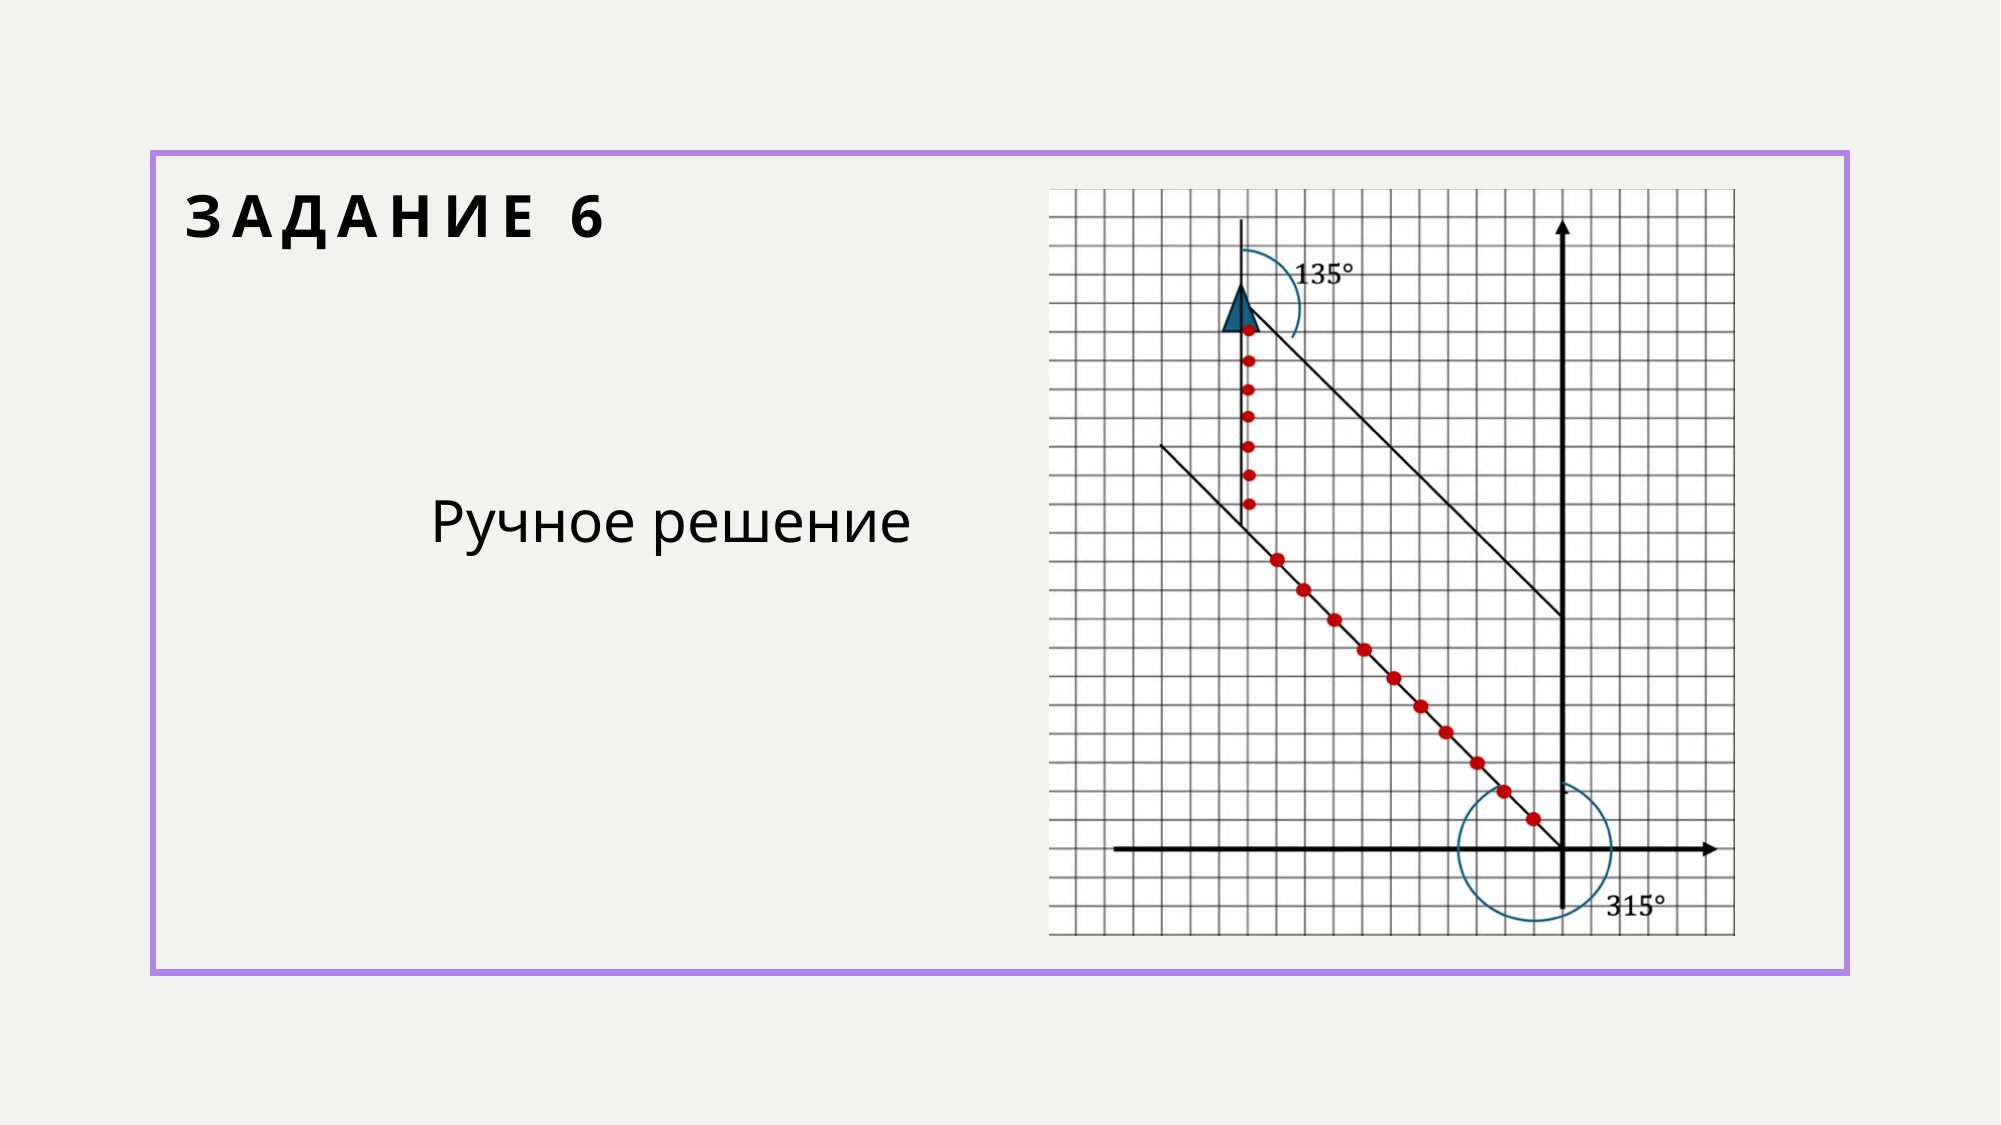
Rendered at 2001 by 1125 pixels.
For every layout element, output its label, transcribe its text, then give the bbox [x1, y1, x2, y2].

text_box Ручное решение [416, 476, 1049, 562]
title Задание 6 [169, 80, 1642, 257]
picture [1049, 189, 1735, 936]
